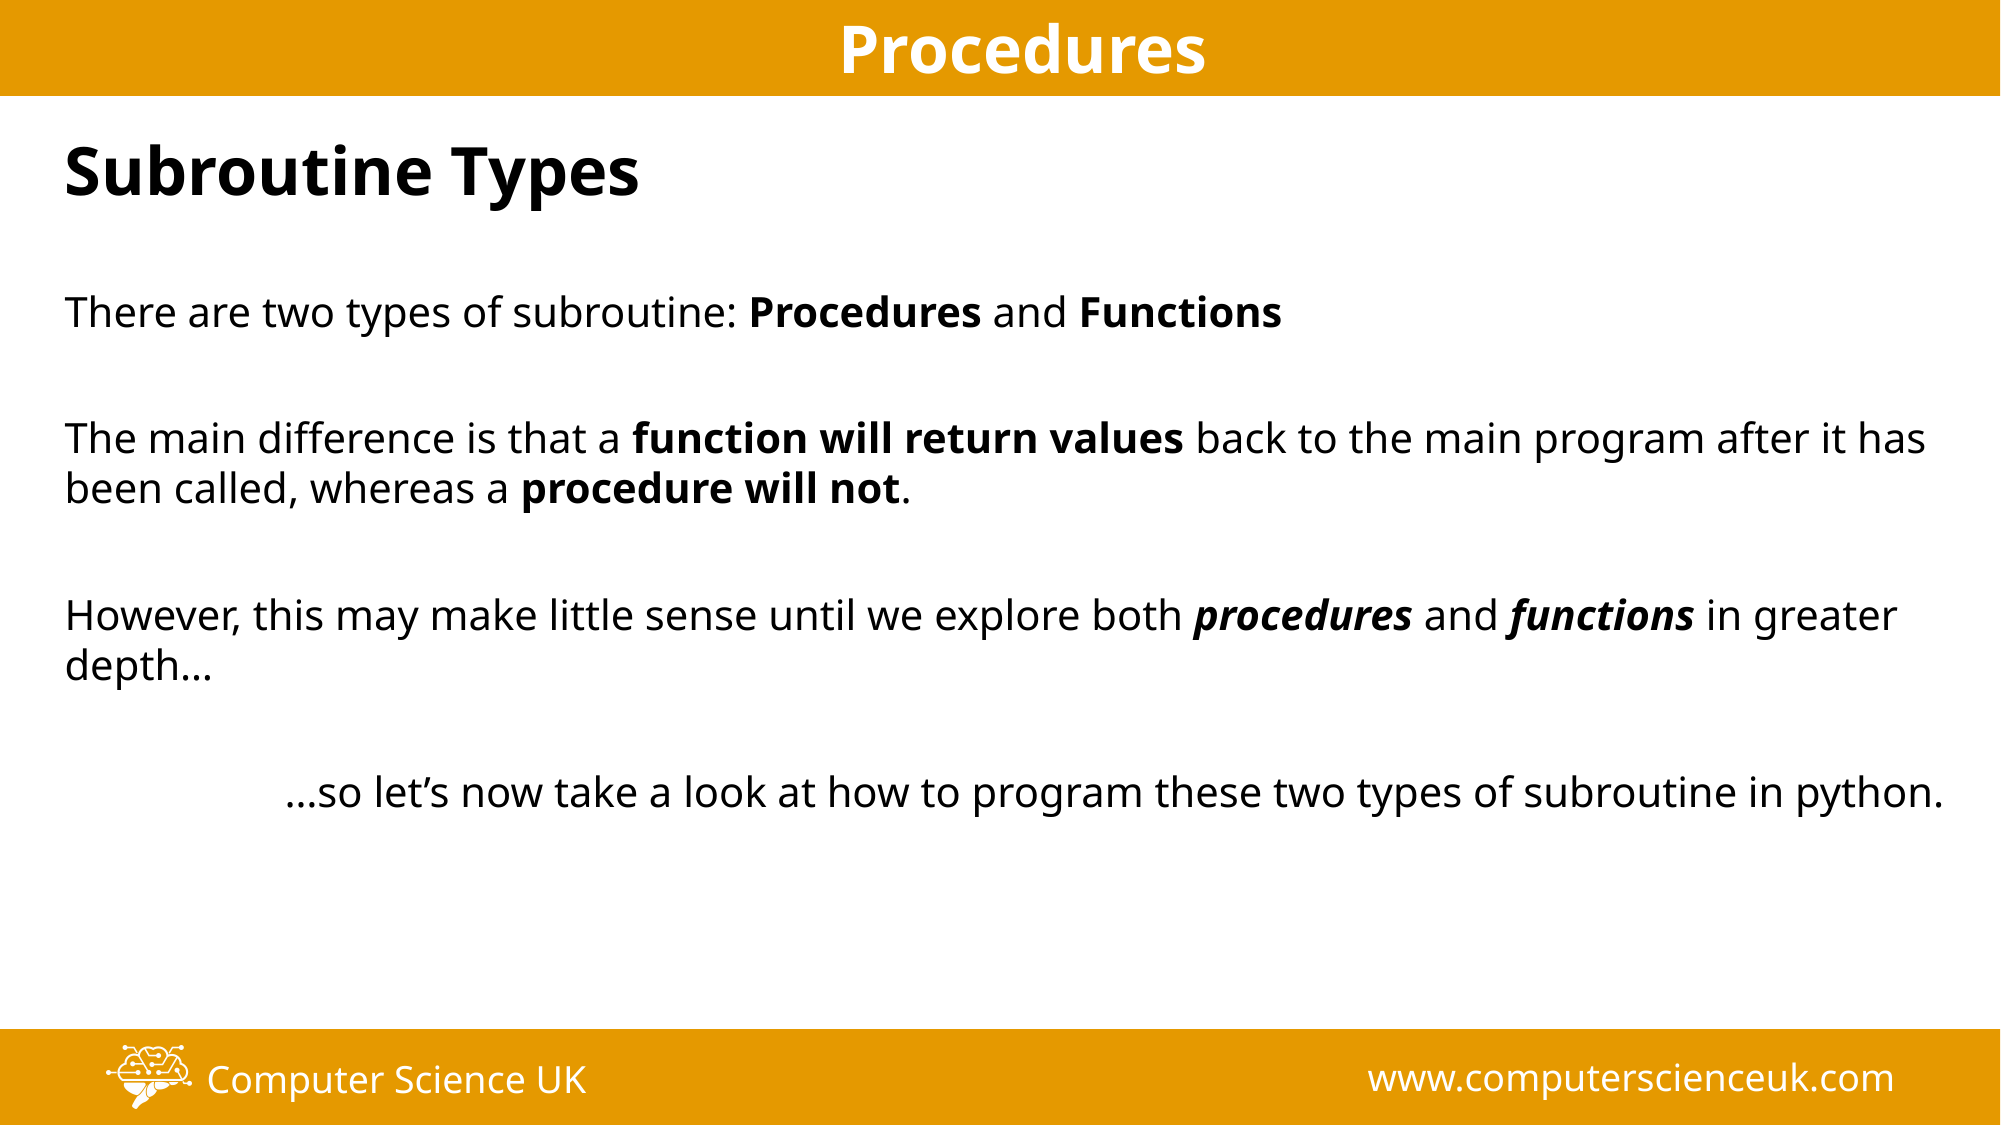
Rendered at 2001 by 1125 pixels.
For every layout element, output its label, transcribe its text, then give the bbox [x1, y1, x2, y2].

title Procedures [324, 0, 1722, 97]
picture [106, 1045, 192, 1109]
list Subroutine Types There are two types of subroutine: Procedures and Functions The main difference is that a function will return values back to the main program after it has been called, whereas a procedure will not. However, this may make little sense until we explore both procedures and functions in greater depth… …so let’s now take a look at how to program these two types of subroutine in python. [45, 121, 1960, 1011]
